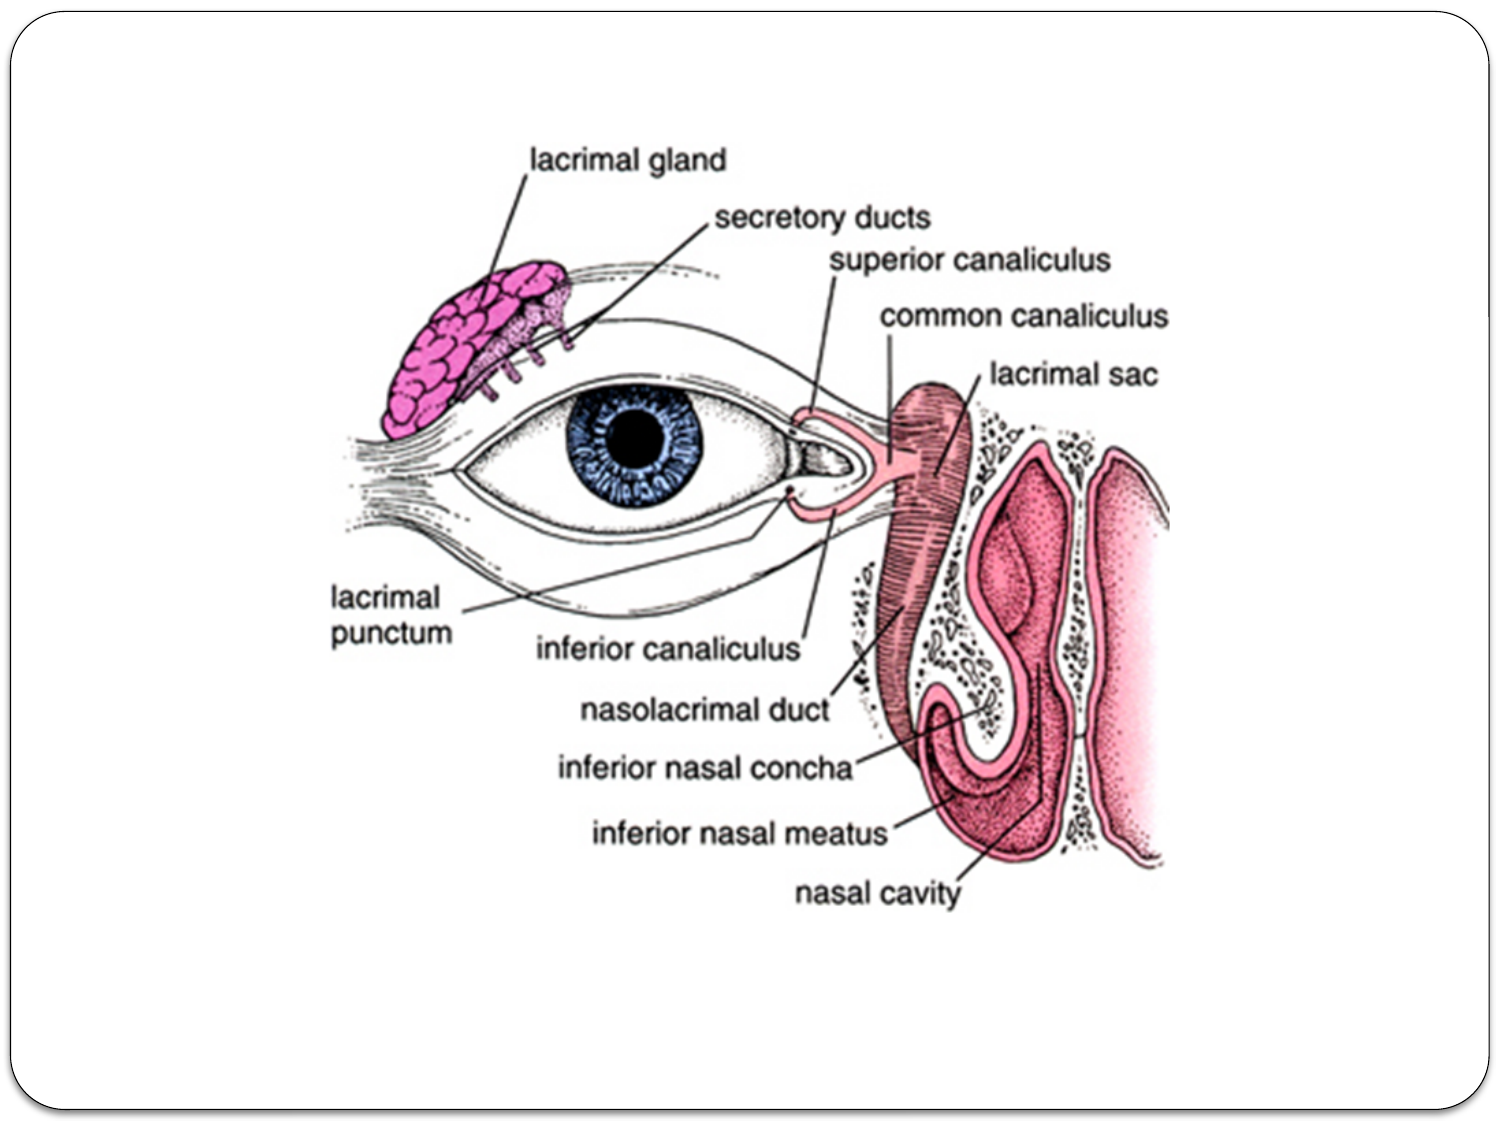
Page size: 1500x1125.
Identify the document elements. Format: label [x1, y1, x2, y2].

picture [49, 37, 1451, 1088]
